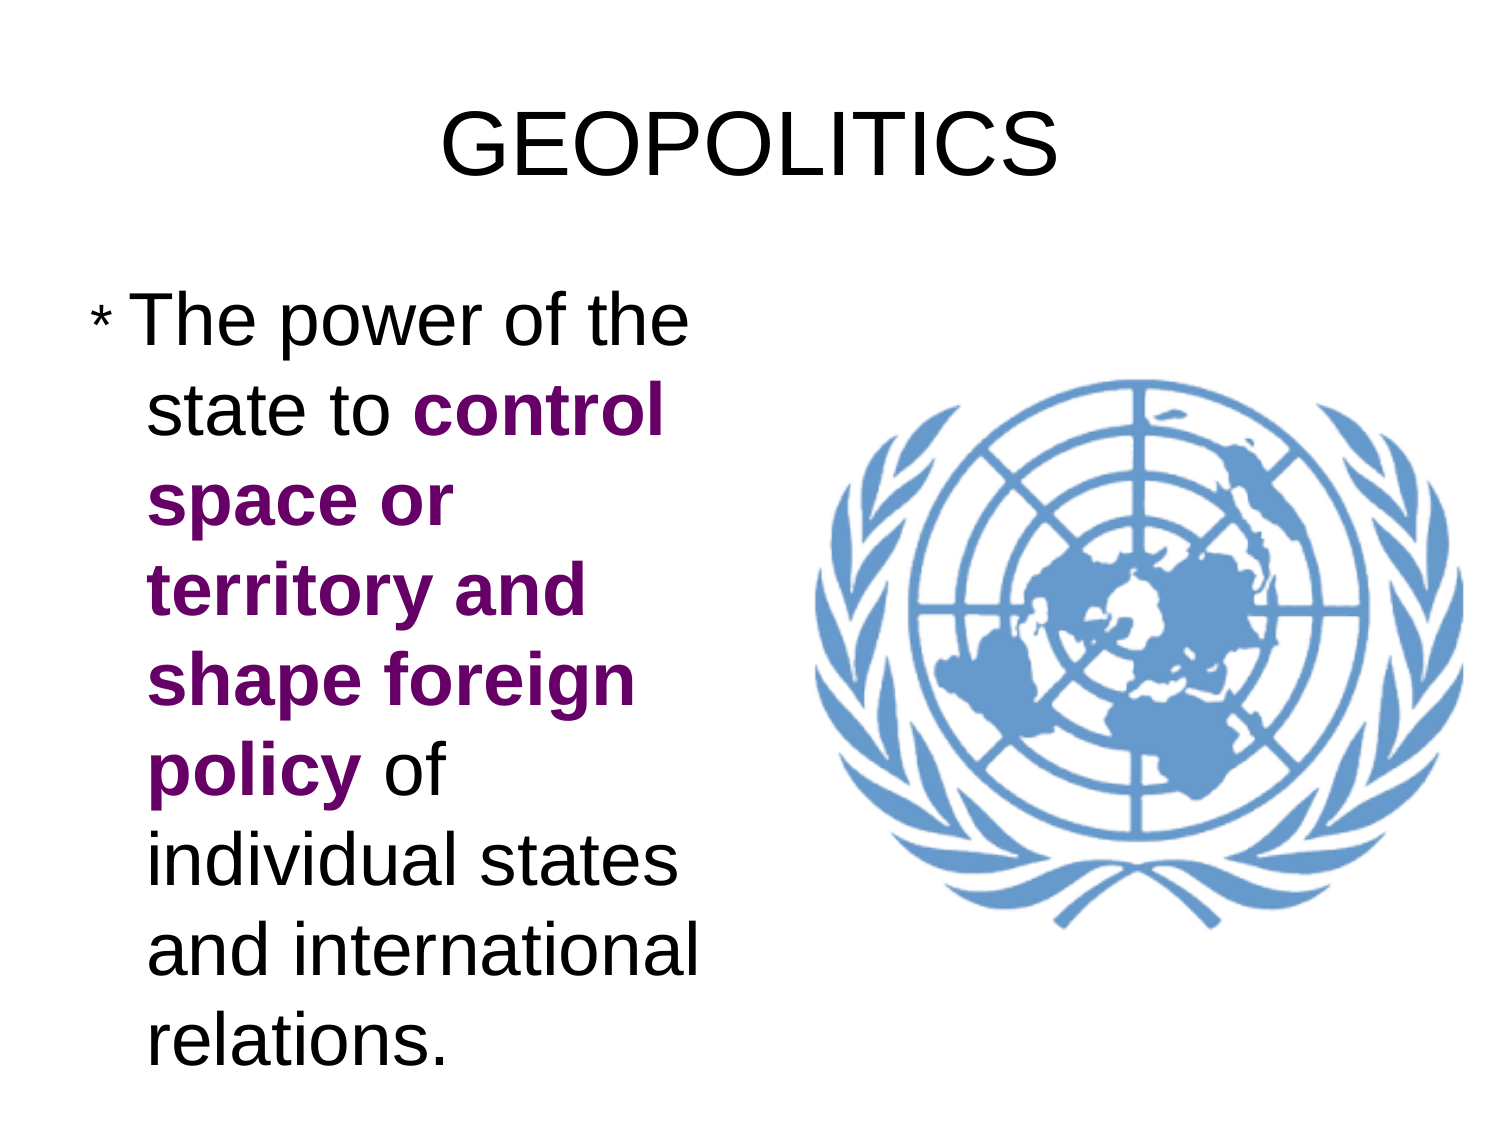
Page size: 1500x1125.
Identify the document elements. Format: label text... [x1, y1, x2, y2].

list * The power of the state to control space or territory and shape foreign policy of individual states and international relations. [74, 262, 738, 1006]
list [787, 287, 1500, 1001]
title GEOPOLITICS [74, 44, 1426, 233]
